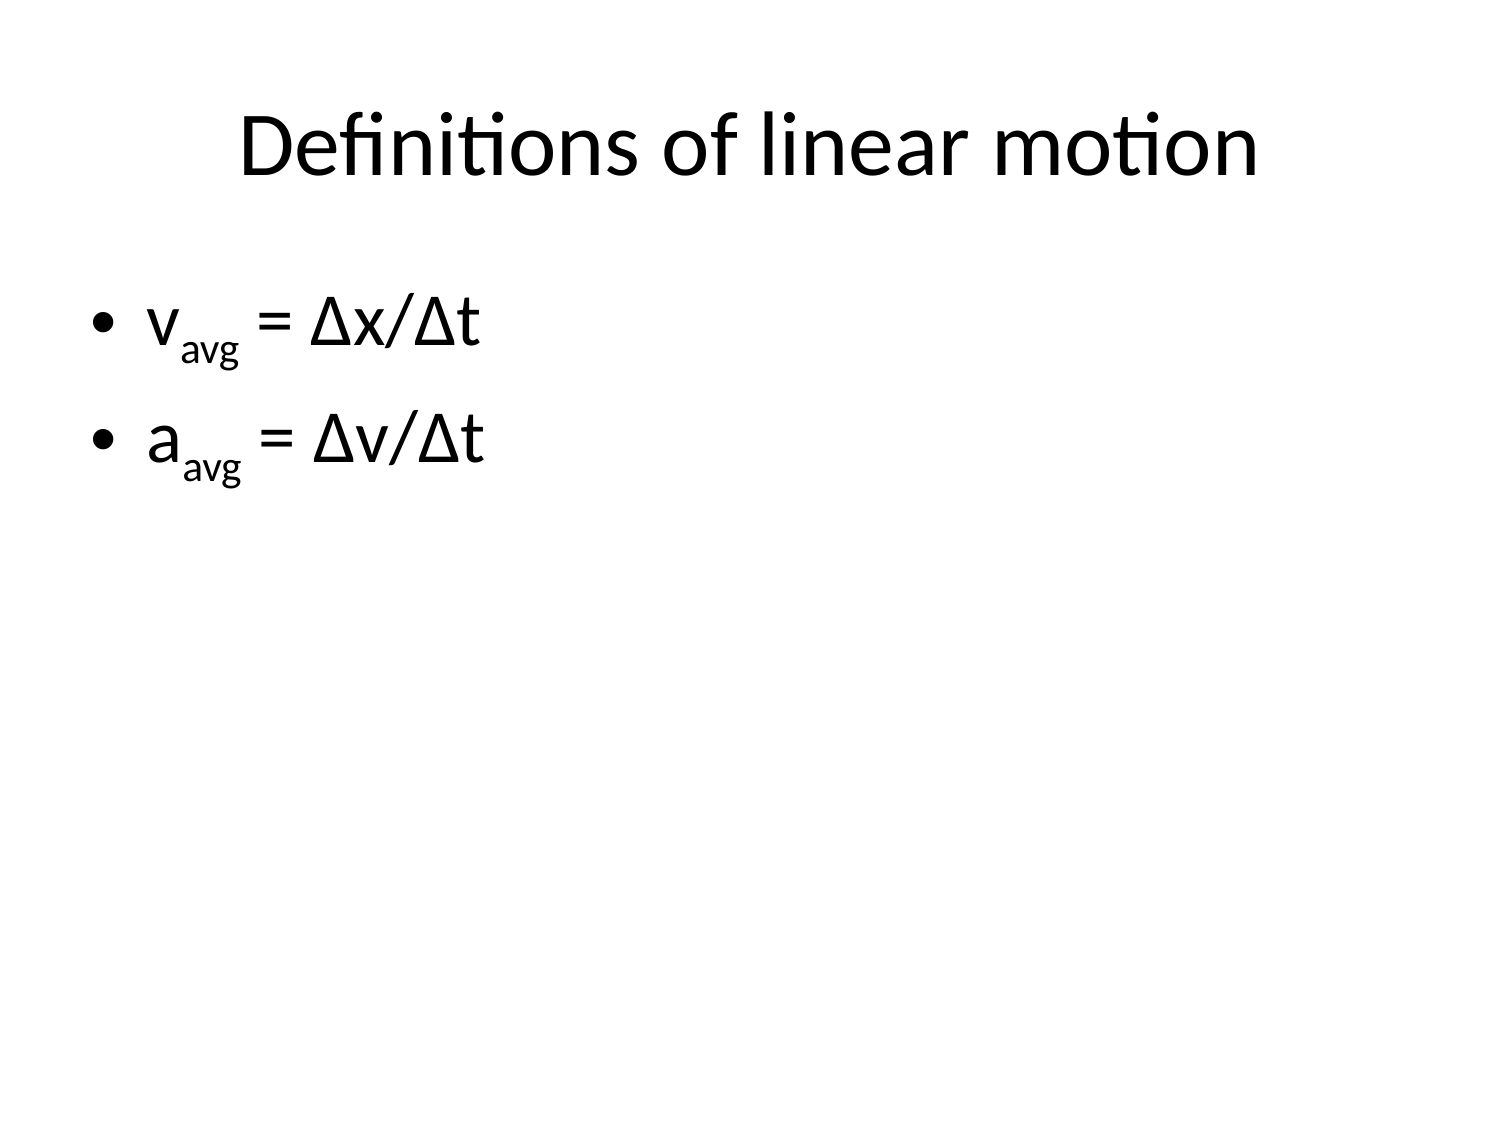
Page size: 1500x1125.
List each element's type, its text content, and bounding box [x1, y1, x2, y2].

list vavg = Δx/Δt aavg = Δv/Δt [75, 262, 1425, 1005]
title Definitions of linear motion [75, 45, 1425, 233]
